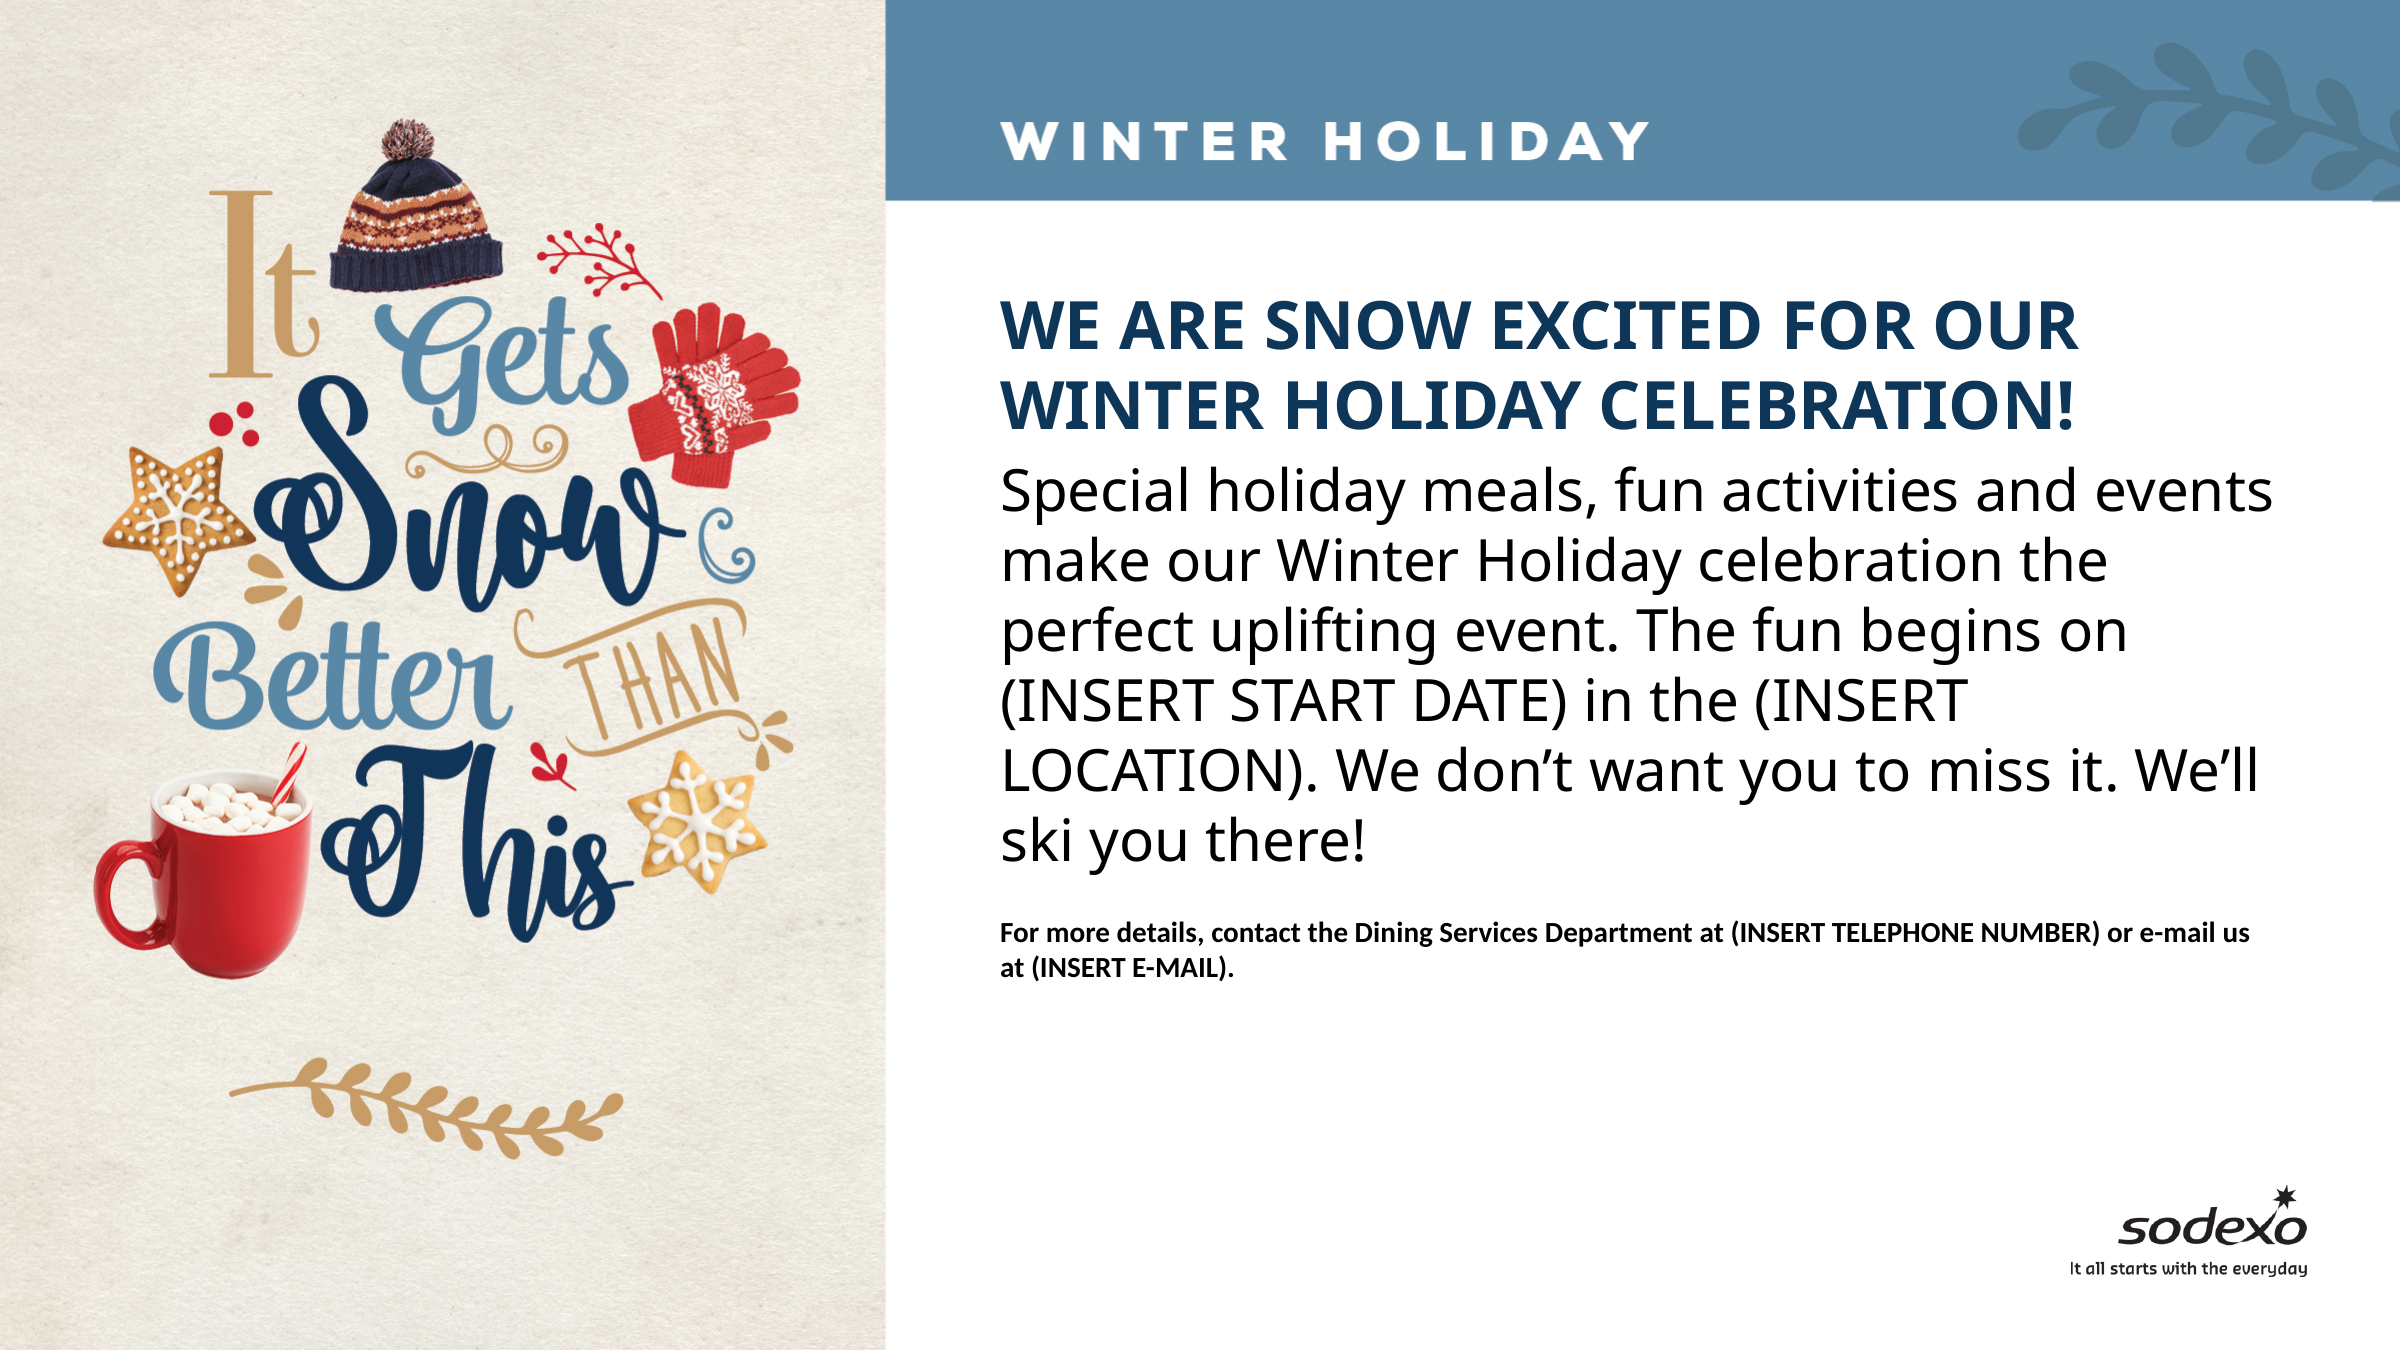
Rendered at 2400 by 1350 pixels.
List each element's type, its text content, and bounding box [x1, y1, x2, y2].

picture [0, 0, 2400, 1350]
text_box WE ARE SNOW EXCITED FOR OUR WINTER HOLIDAY CELEBRATION! Special holiday meals, fun activities and events make our Winter Holiday celebration the perfect uplifting event. The fun begins on (INSERT START DATE) in the (INSERT LOCATION). We don’t want you to miss it. We’ll ski you there! For more details, contact the Dining Services Department at (INSERT TELEPHONE NUMBER) or e-mail us at (INSERT E-MAIL). [985, 267, 2294, 1079]
